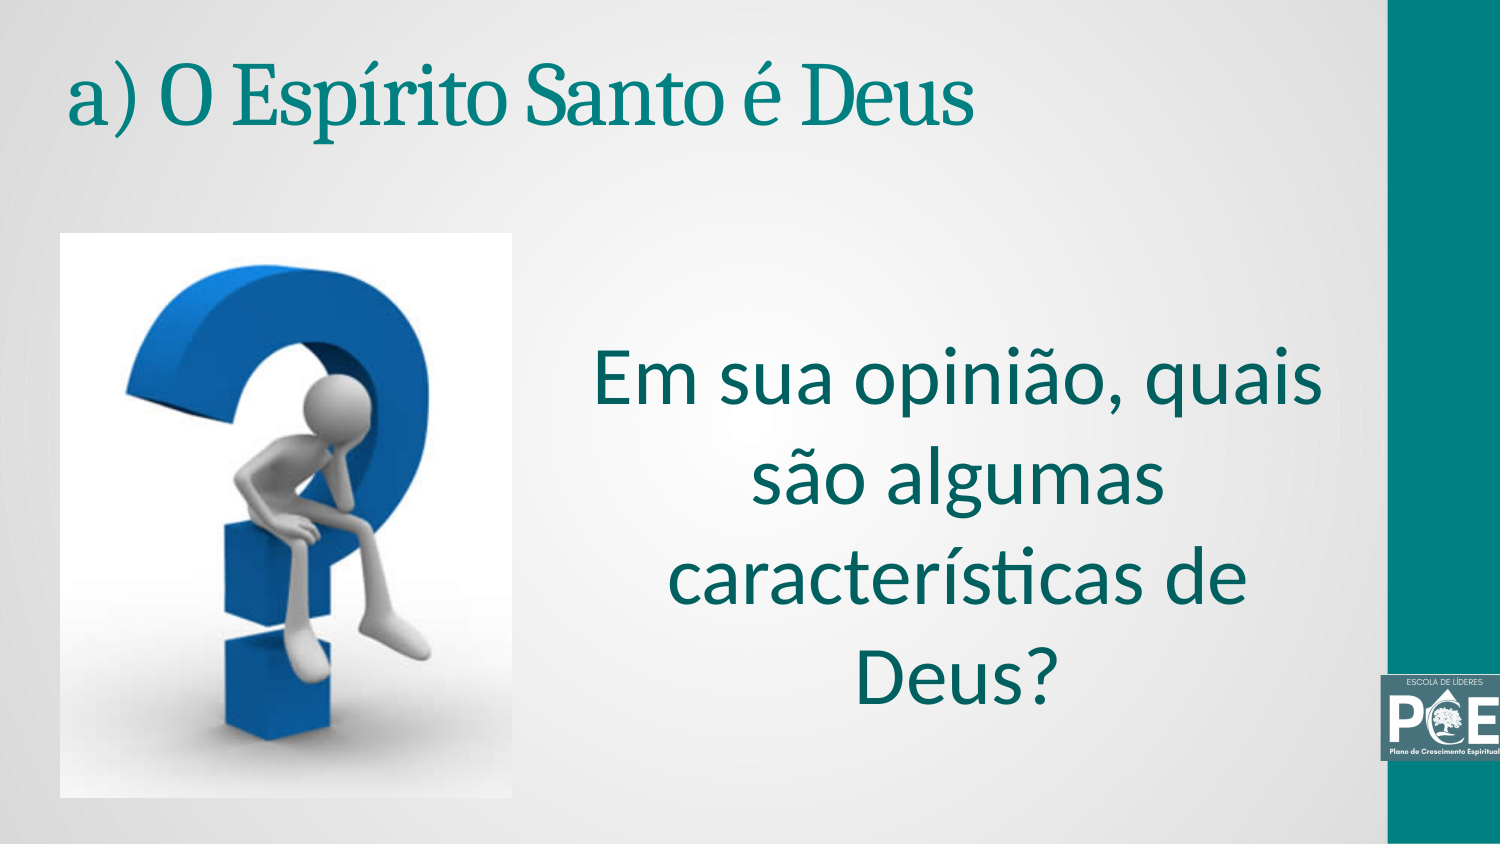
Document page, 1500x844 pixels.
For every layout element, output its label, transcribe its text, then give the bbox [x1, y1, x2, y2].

picture [1380, 674, 1500, 761]
picture [59, 233, 512, 798]
text_box Em sua opinião, quais são algumas características de Deus? [575, 313, 1342, 729]
title a) O Espírito Santo é Deus [59, 27, 1439, 151]
